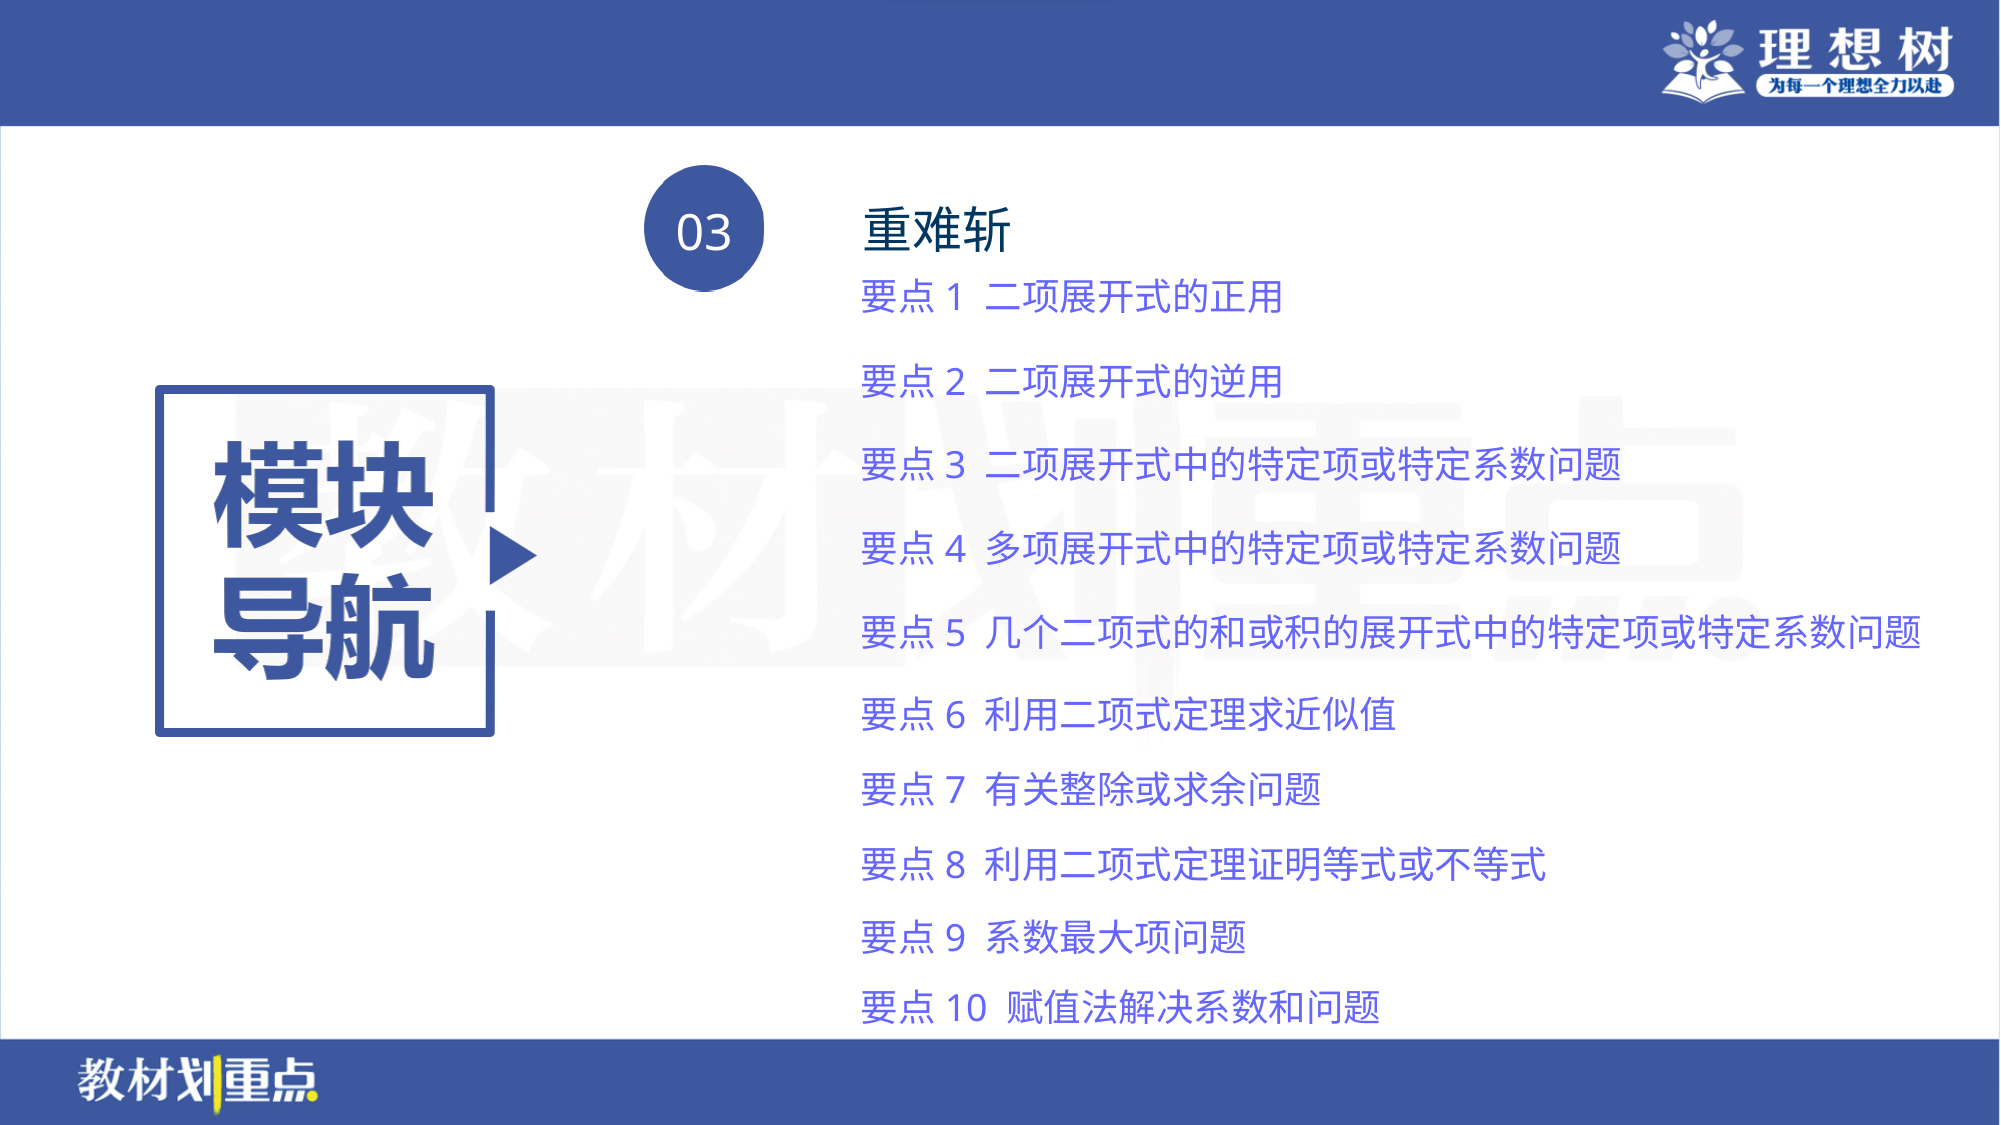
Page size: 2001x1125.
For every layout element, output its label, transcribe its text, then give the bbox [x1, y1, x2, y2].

text_box 要点7 有关整除或求余问题 [860, 758, 1983, 817]
text_box 要点1 二项展开式的正用 [860, 266, 1983, 325]
text_box 要点6 利用二项式定理求近似值 [860, 683, 1983, 742]
text_box 要点2 二项展开式的逆用 [860, 350, 1983, 409]
text_box 03 [640, 167, 767, 293]
text_box 重难斩 [834, 191, 1042, 267]
text_box 要点5 几个二项式的和或积的展开式中的特定项或特定系数问题 [860, 602, 1983, 661]
text_box 要点8 利用二项式定理证明等式或不等式 [860, 833, 1983, 893]
text_box 要点3 二项展开式中的特定项或特定系数问题 [860, 434, 1983, 493]
text_box 要点10 赋值法解决系数和问题 [860, 976, 1983, 1035]
text_box 要点4 多项展开式中的特定项或特定系数问题 [860, 518, 1983, 577]
picture [0, 0, 2000, 1125]
text_box 要点9 系数最大项问题 [860, 906, 1983, 966]
